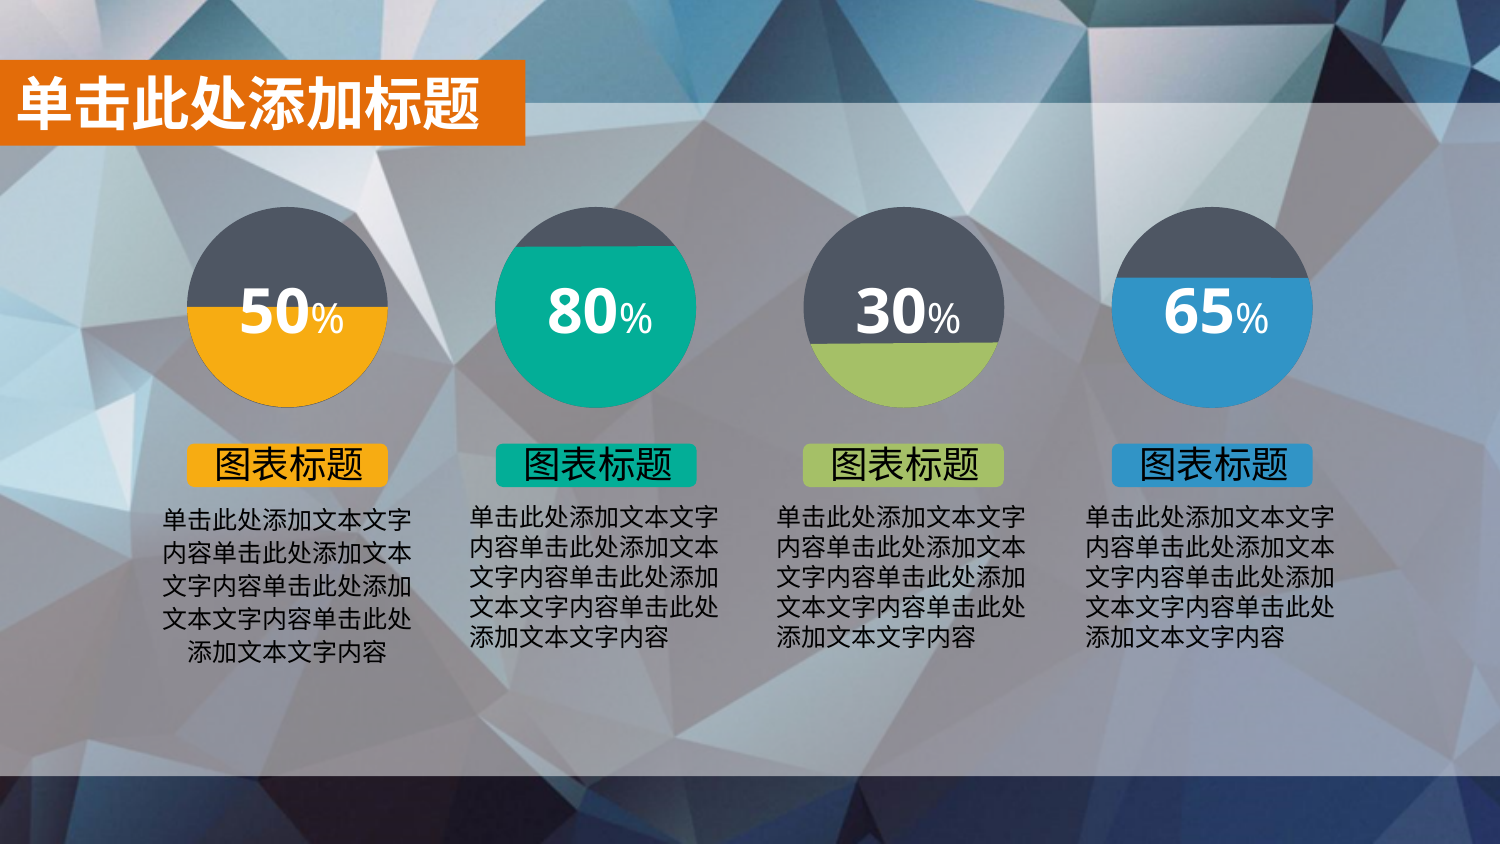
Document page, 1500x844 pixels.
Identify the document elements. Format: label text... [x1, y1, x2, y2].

picture [0, 0, 1500, 102]
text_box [160, 441, 415, 669]
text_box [1111, 206, 1313, 408]
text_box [1085, 440, 1339, 654]
text_box [0, 102, 1500, 777]
picture [0, 777, 1500, 844]
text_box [469, 440, 723, 654]
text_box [186, 206, 389, 408]
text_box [776, 440, 1031, 654]
text_box 单击此处添加标题 [0, 59, 526, 145]
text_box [495, 206, 697, 408]
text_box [803, 206, 1005, 408]
